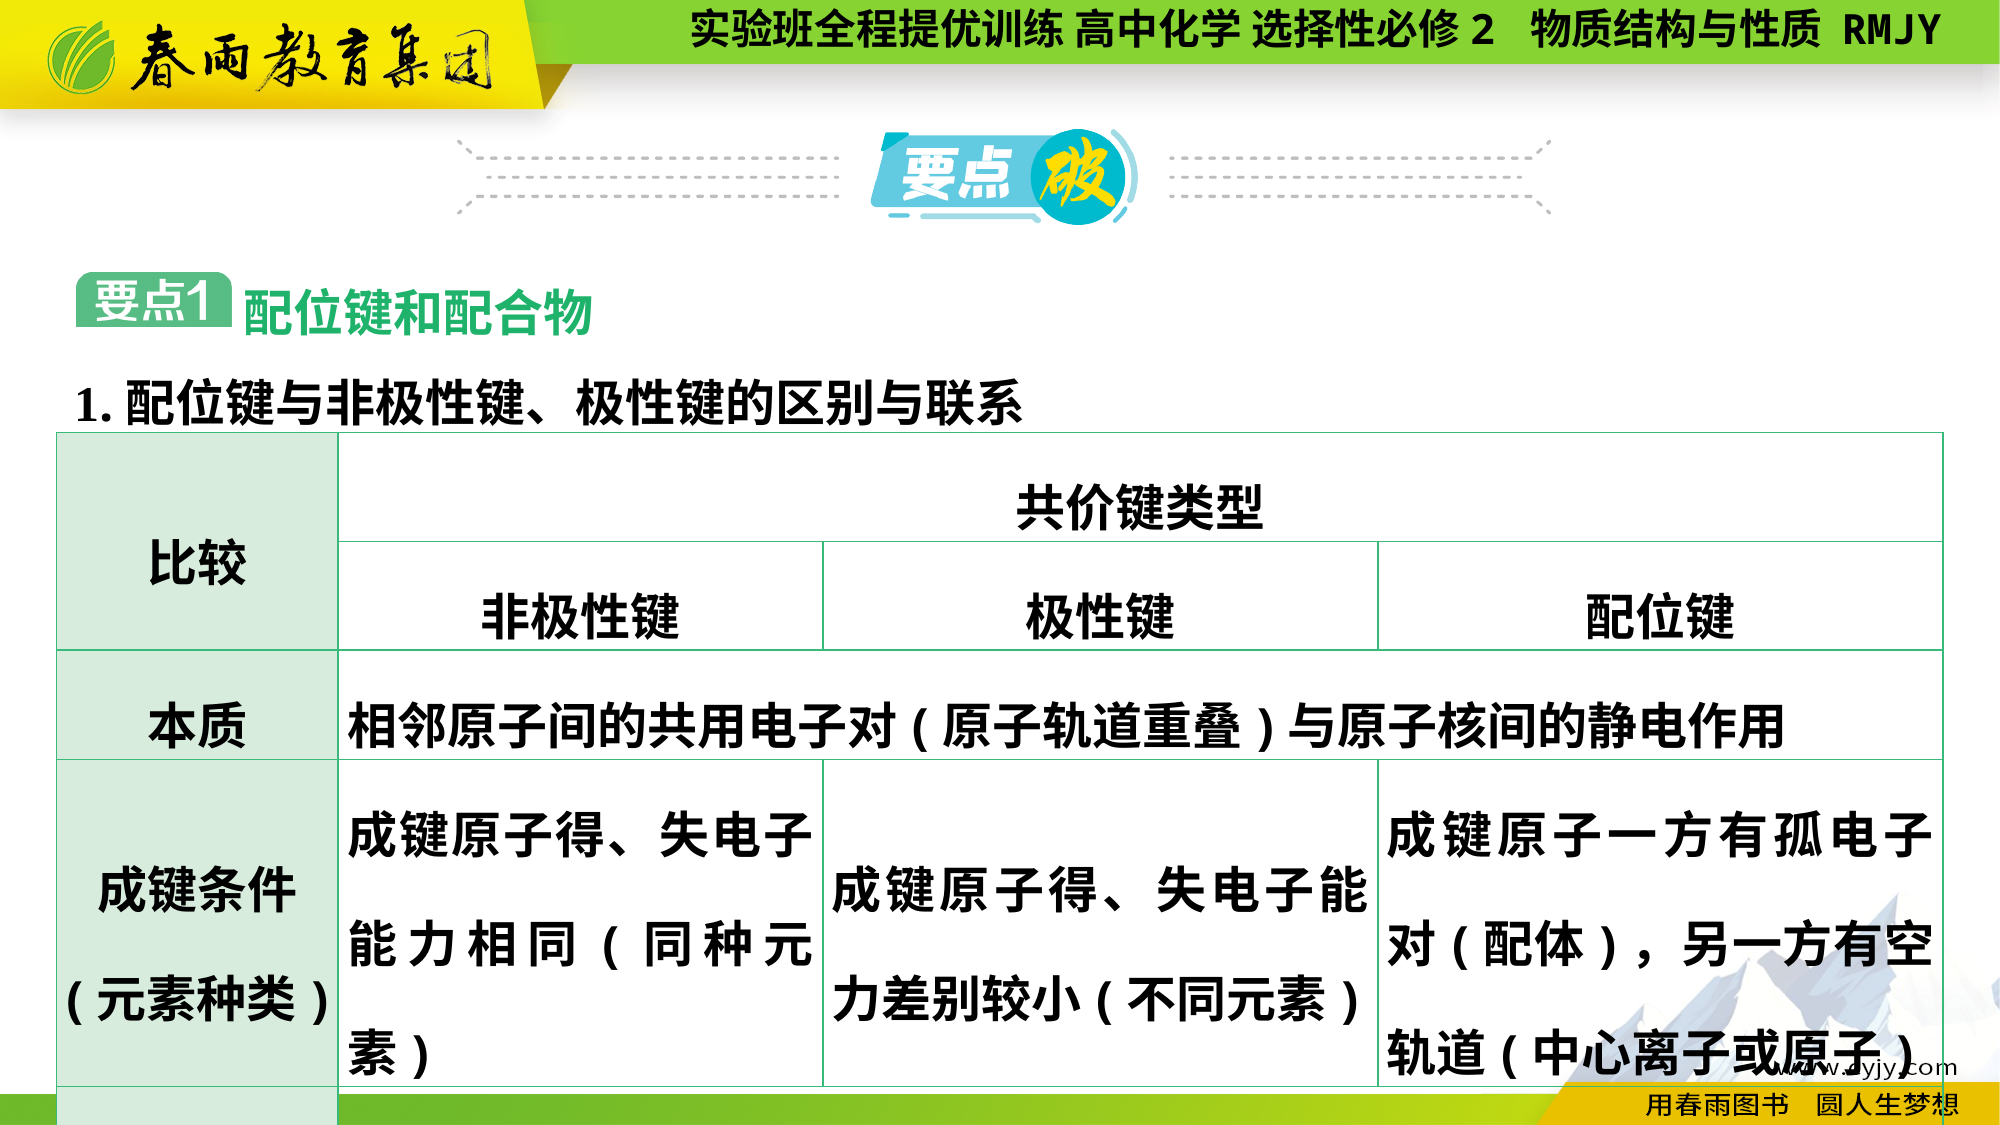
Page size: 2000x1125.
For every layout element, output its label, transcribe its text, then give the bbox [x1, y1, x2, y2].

table_cell 成键条件 (元素种类) [57, 760, 337, 1086]
table_cell 成键原子得、失电子能力相同(同种元素) [339, 760, 822, 1086]
list 配位键和配合物 1.配位键与非极性键、极性键的区别与联系 [59, 244, 1944, 430]
table_cell 相邻原子间的共用电子对(原子轨道重叠)与原子核间的静电作用 [339, 651, 1942, 759]
table_header 比较 [57, 433, 337, 649]
table_cell 非极性键 [339, 542, 822, 649]
table_header 共价键类型 [339, 433, 1942, 541]
table_cell 成键原子得、失电子能力差别较小(不同元素) [824, 760, 1377, 1086]
table_cell 有方向性、饱和性 [339, 1087, 1942, 1125]
table_cell 本质 [57, 651, 337, 759]
table_cell 极性键 [824, 542, 1377, 649]
picture [0, 0, 2000, 1125]
table_cell 成键原子一方有孤电子对(配体)，另一方有空轨道(中心离子或原子) [1379, 760, 1942, 1086]
table_cell 配位键 [1379, 542, 1942, 649]
table_cell 特征 [57, 1087, 337, 1125]
